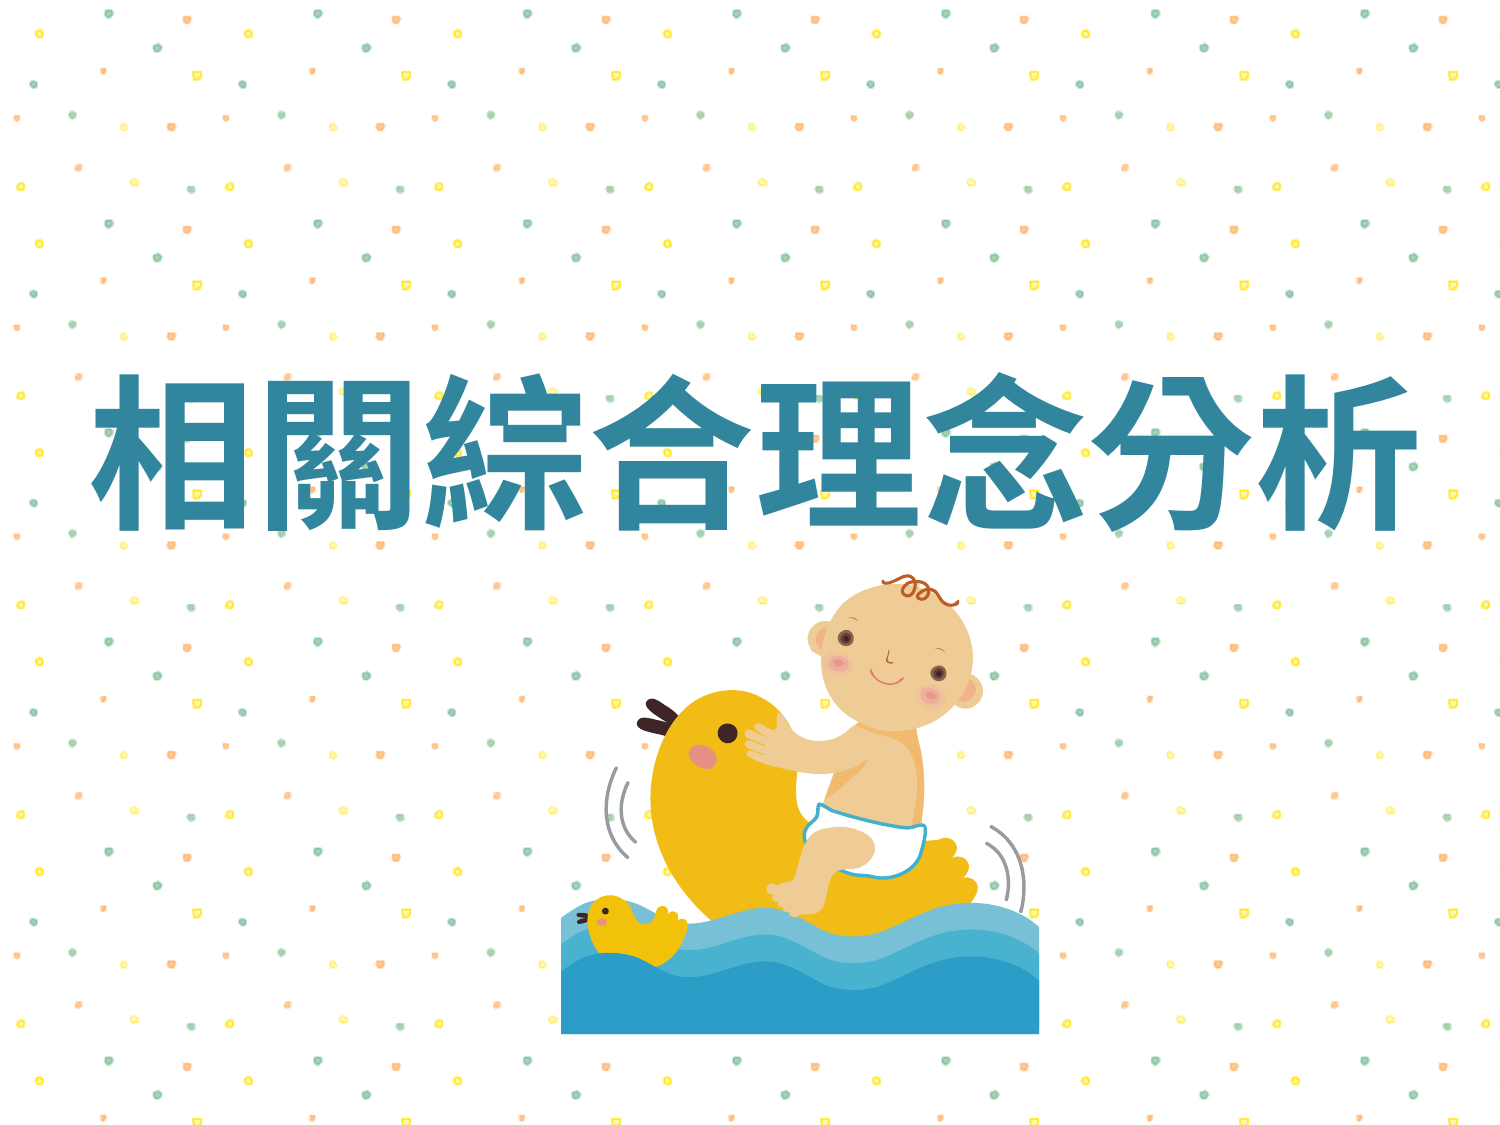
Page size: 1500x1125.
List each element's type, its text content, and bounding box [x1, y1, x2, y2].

picture [0, 0, 1500, 1125]
title 相關綜合理念分析 [64, 54, 1447, 846]
